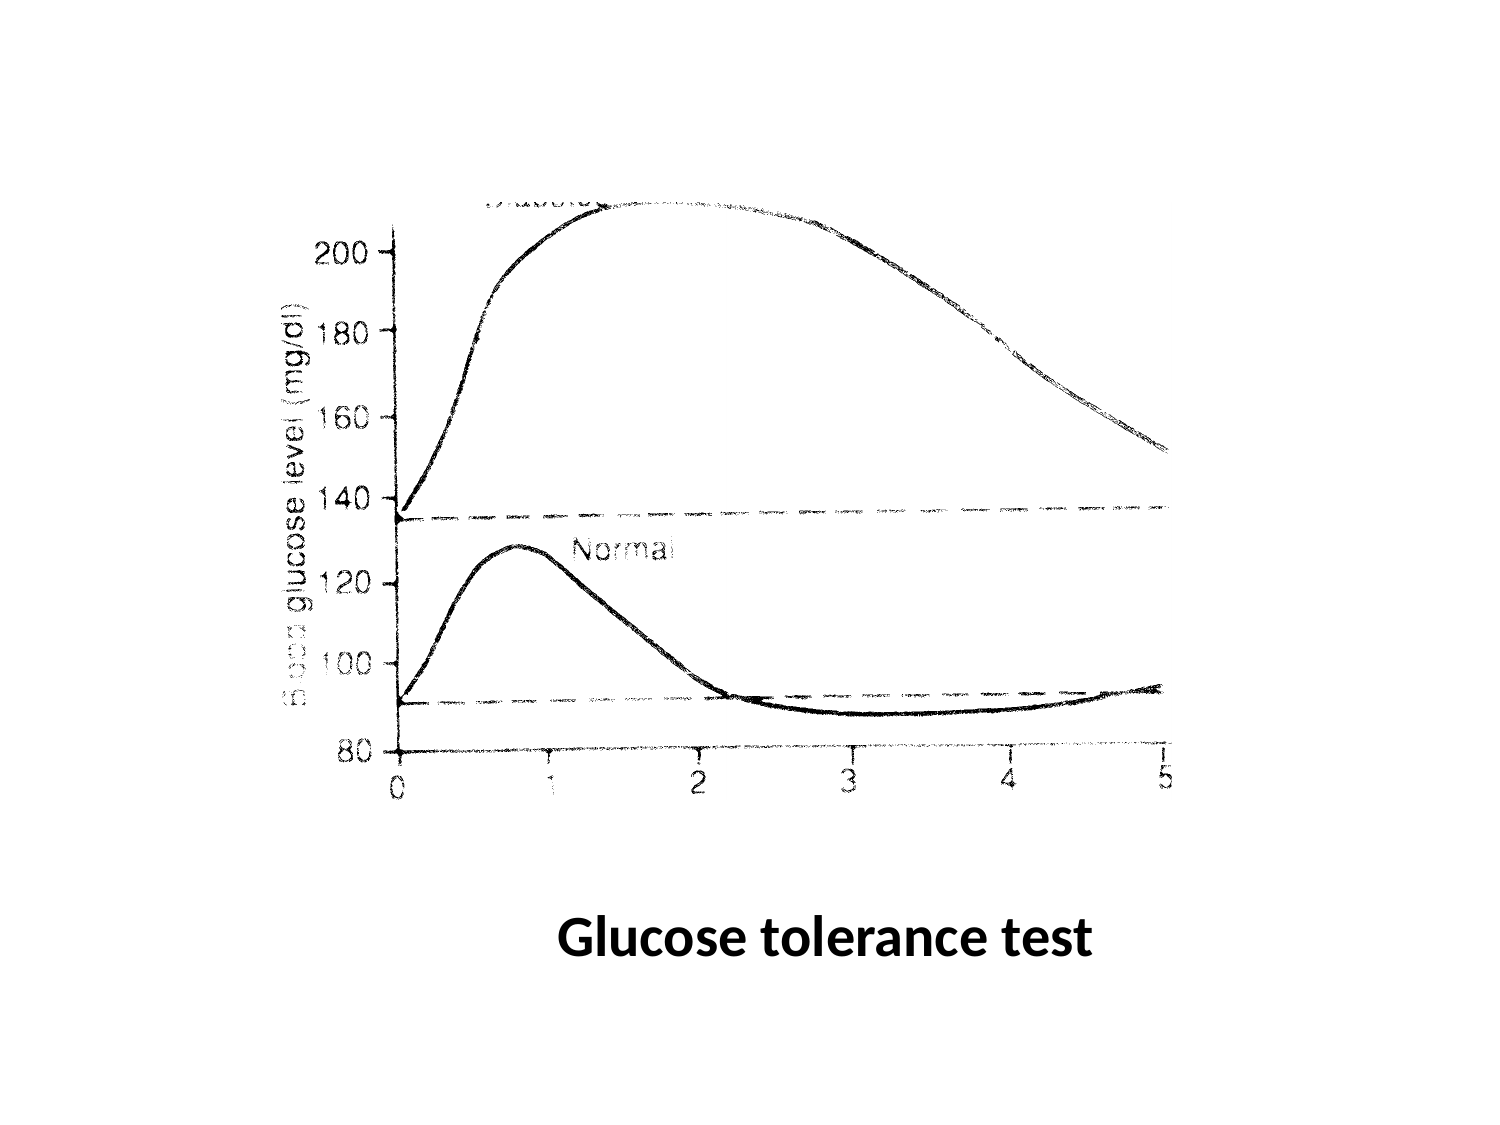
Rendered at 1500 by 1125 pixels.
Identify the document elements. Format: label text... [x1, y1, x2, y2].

picture [280, 202, 1173, 801]
text_box Glucose tolerance test [542, 890, 1109, 976]
